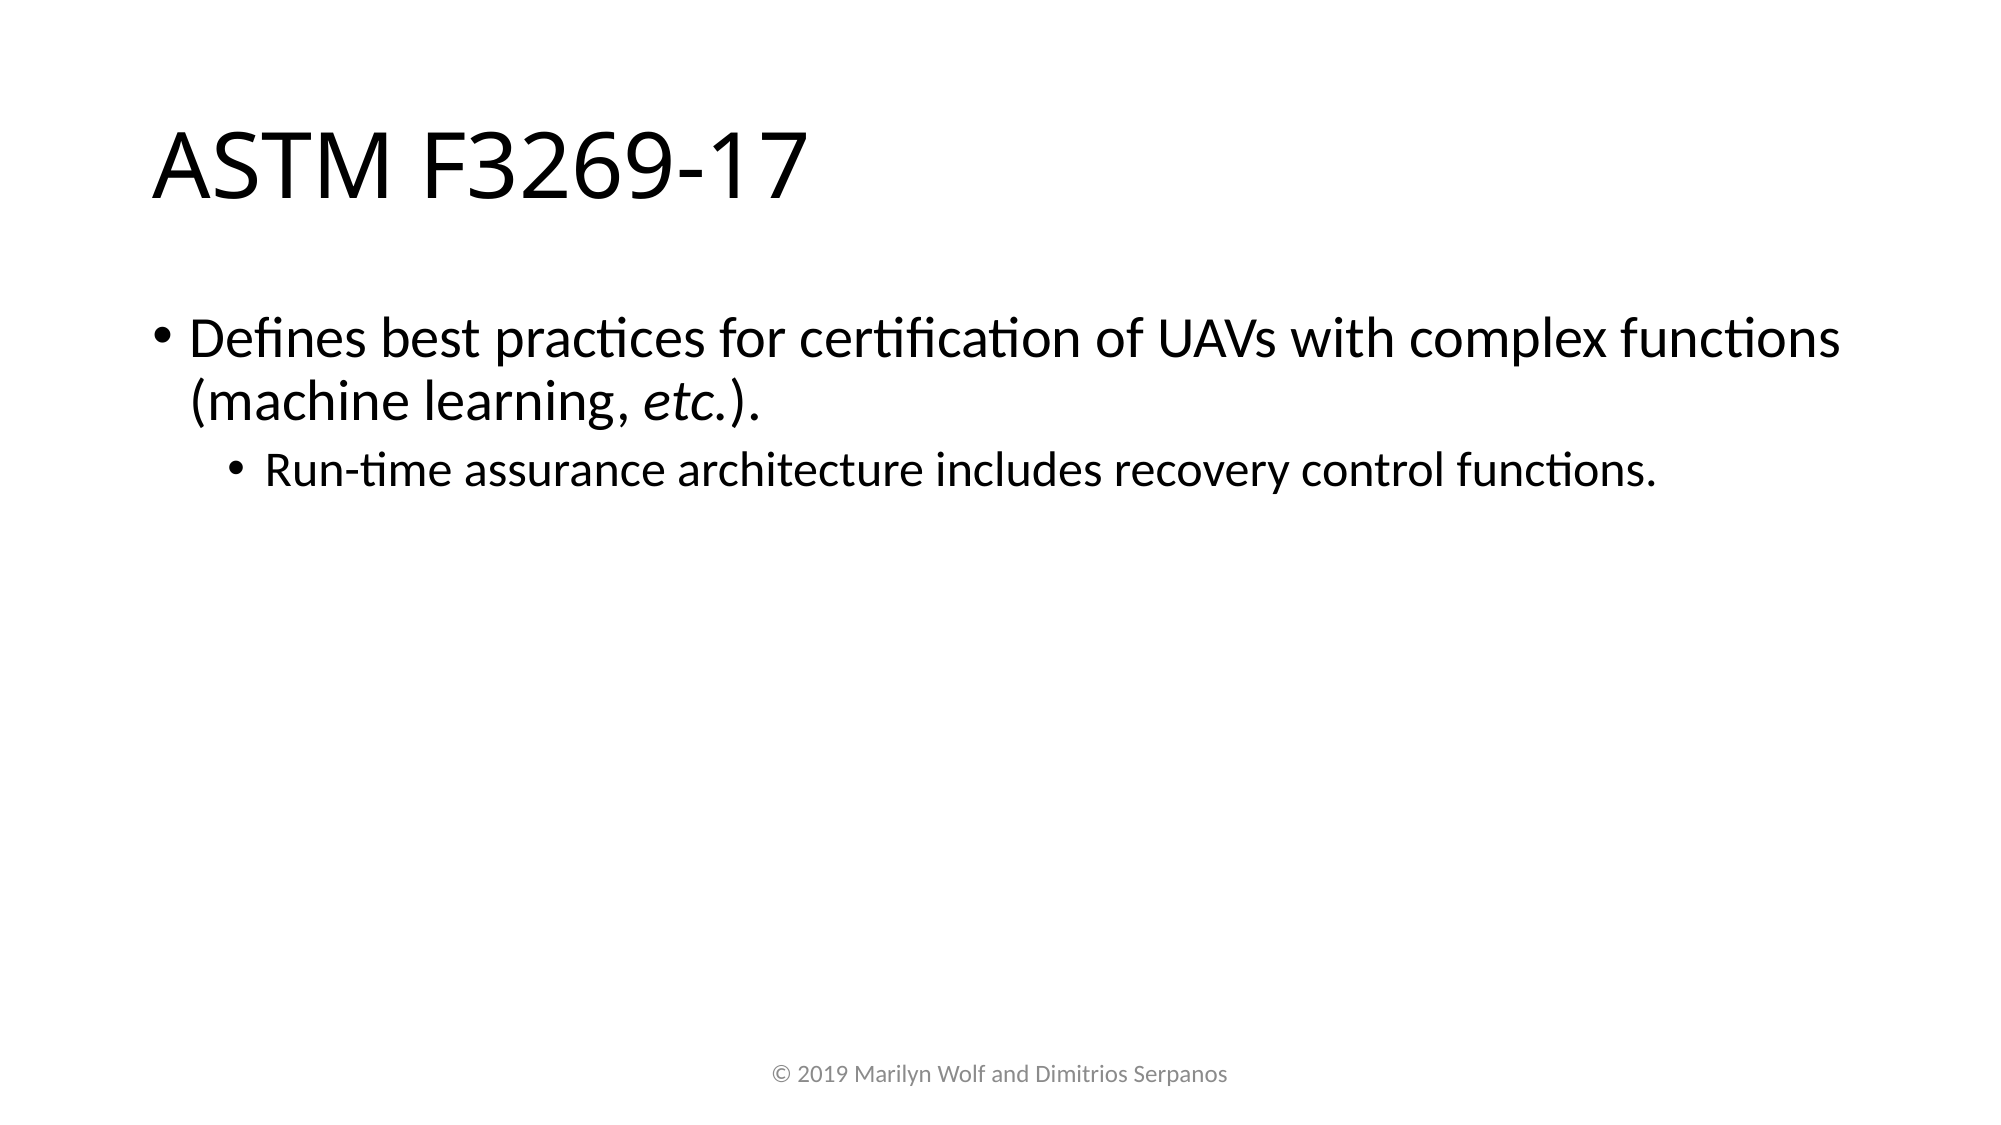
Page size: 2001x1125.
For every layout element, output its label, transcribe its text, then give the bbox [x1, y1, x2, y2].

title ASTM F3269-17 [137, 59, 1863, 278]
list Defines best practices for certification of UAVs with complex functions (machine learning, etc.). Run-time assurance architecture includes recovery control functions. [137, 299, 1863, 1014]
footer © 2019 Marilyn Wolf and Dimitrios Serpanos [662, 1042, 1338, 1103]
